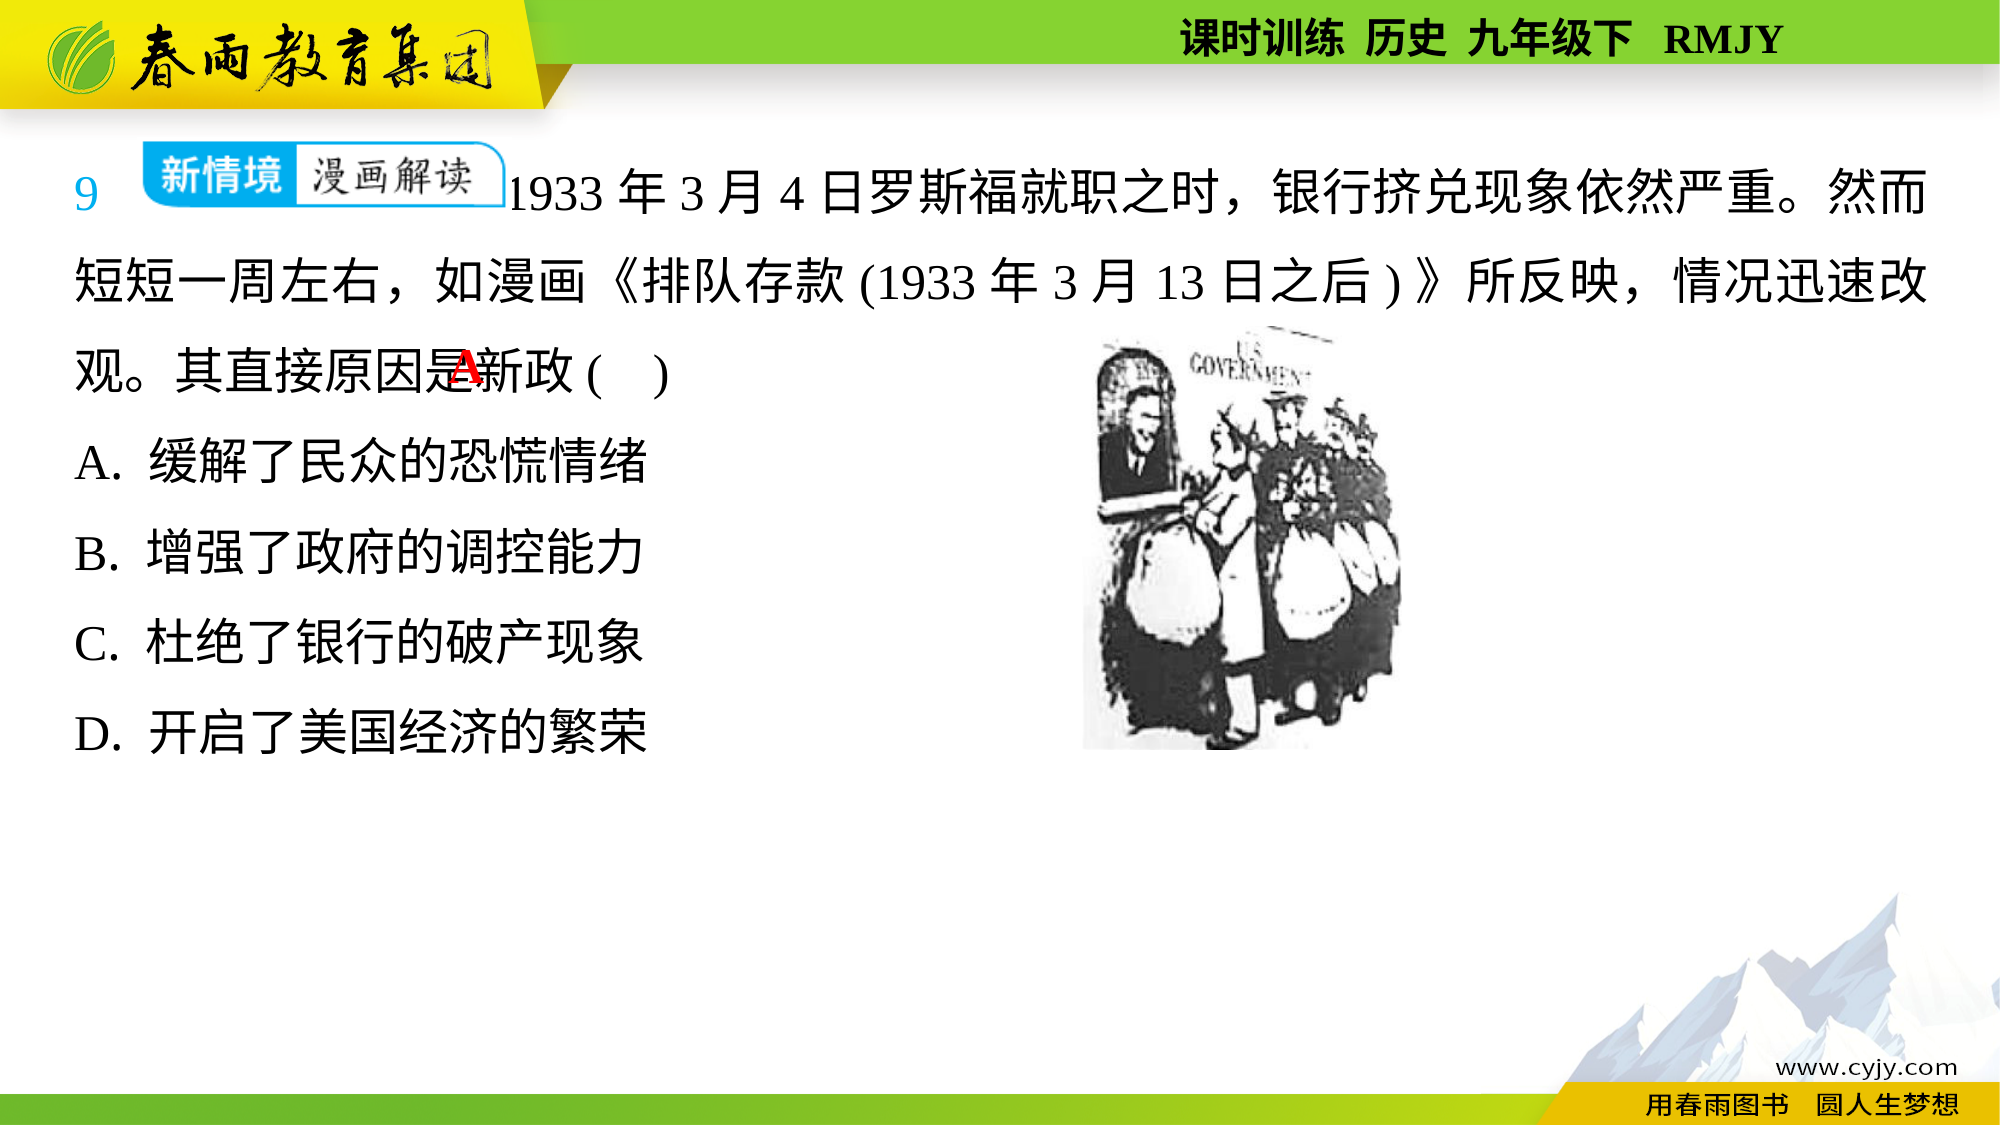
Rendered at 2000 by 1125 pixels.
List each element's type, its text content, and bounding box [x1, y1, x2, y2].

list 9 1933年3月4日罗斯福就职之时，银行挤兑现象依然严重。然而短短一周左右，如漫画《排队存款(1933年3月13日之后)》所反映，情况迅速改观。其直接原因是新政( ) A. 缓解了民众的恐慌情绪 B. 增强了政府的调控能力 C. 杜绝了银行的破产现象 D. 开启了美国经济的繁荣 [59, 122, 1944, 774]
picture [0, 0, 2000, 1125]
text_box A [433, 326, 500, 401]
